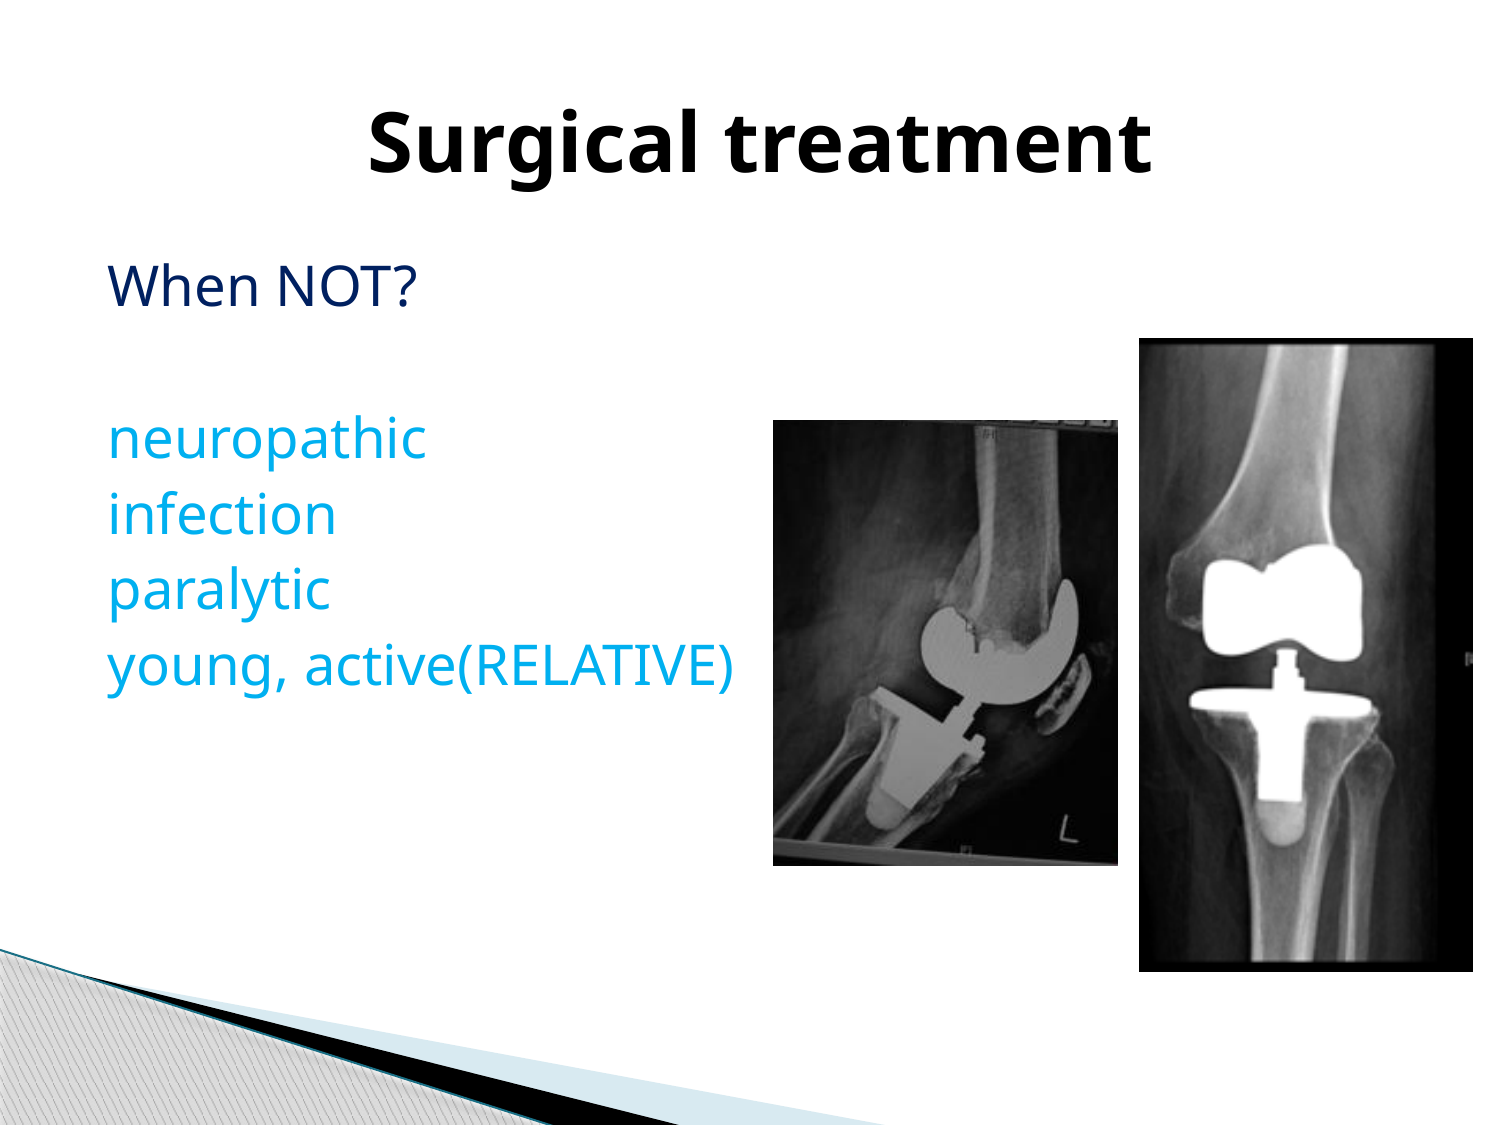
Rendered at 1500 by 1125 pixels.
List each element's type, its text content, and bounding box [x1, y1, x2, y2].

title Surgical treatment [75, 45, 1425, 233]
picture [1139, 337, 1474, 973]
picture [773, 420, 1118, 867]
list When NOT? neuropathic infection paralytic young, active(RELATIVE) [75, 243, 798, 986]
